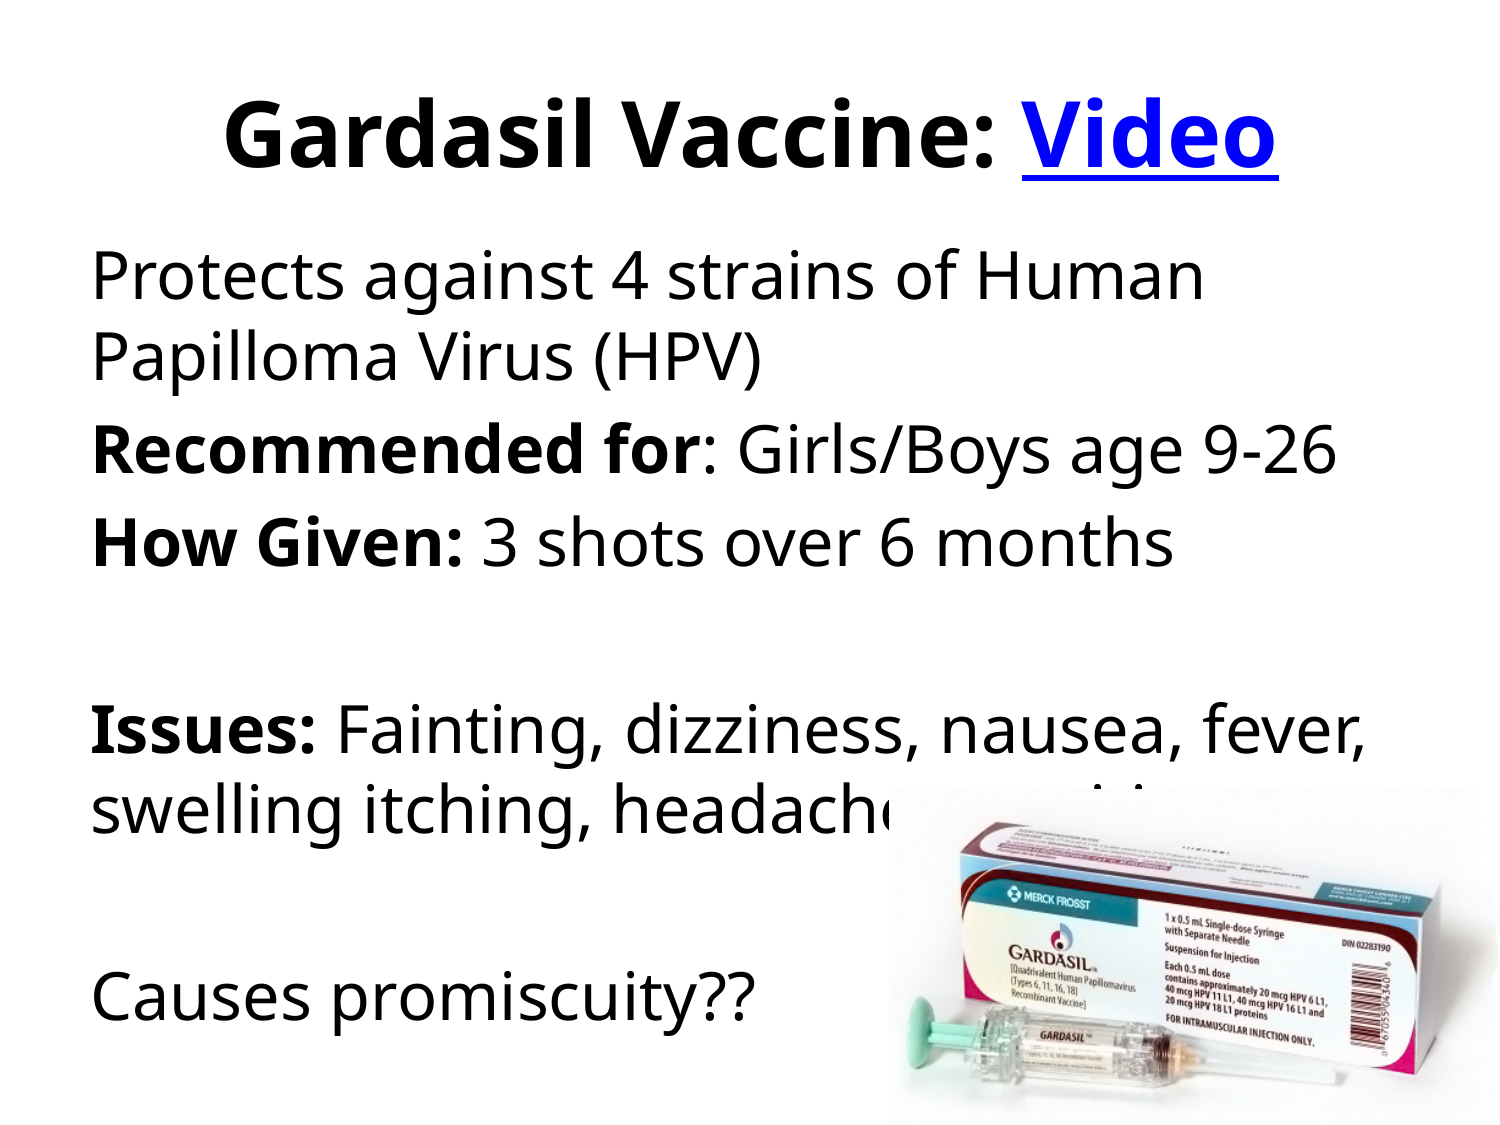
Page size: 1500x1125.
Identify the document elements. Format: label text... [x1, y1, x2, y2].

picture [888, 788, 1500, 1125]
title Gardasil Vaccine: Video [75, 45, 1425, 225]
list Protects against 4 strains of Human Papilloma Virus (HPV) Recommended for: Girls/Boys age 9-26 How Given: 3 shots over 6 months Issues: Fainting, dizziness, nausea, fever, swelling itching, headache, vomiting Causes promiscuity?? [75, 225, 1500, 1083]
